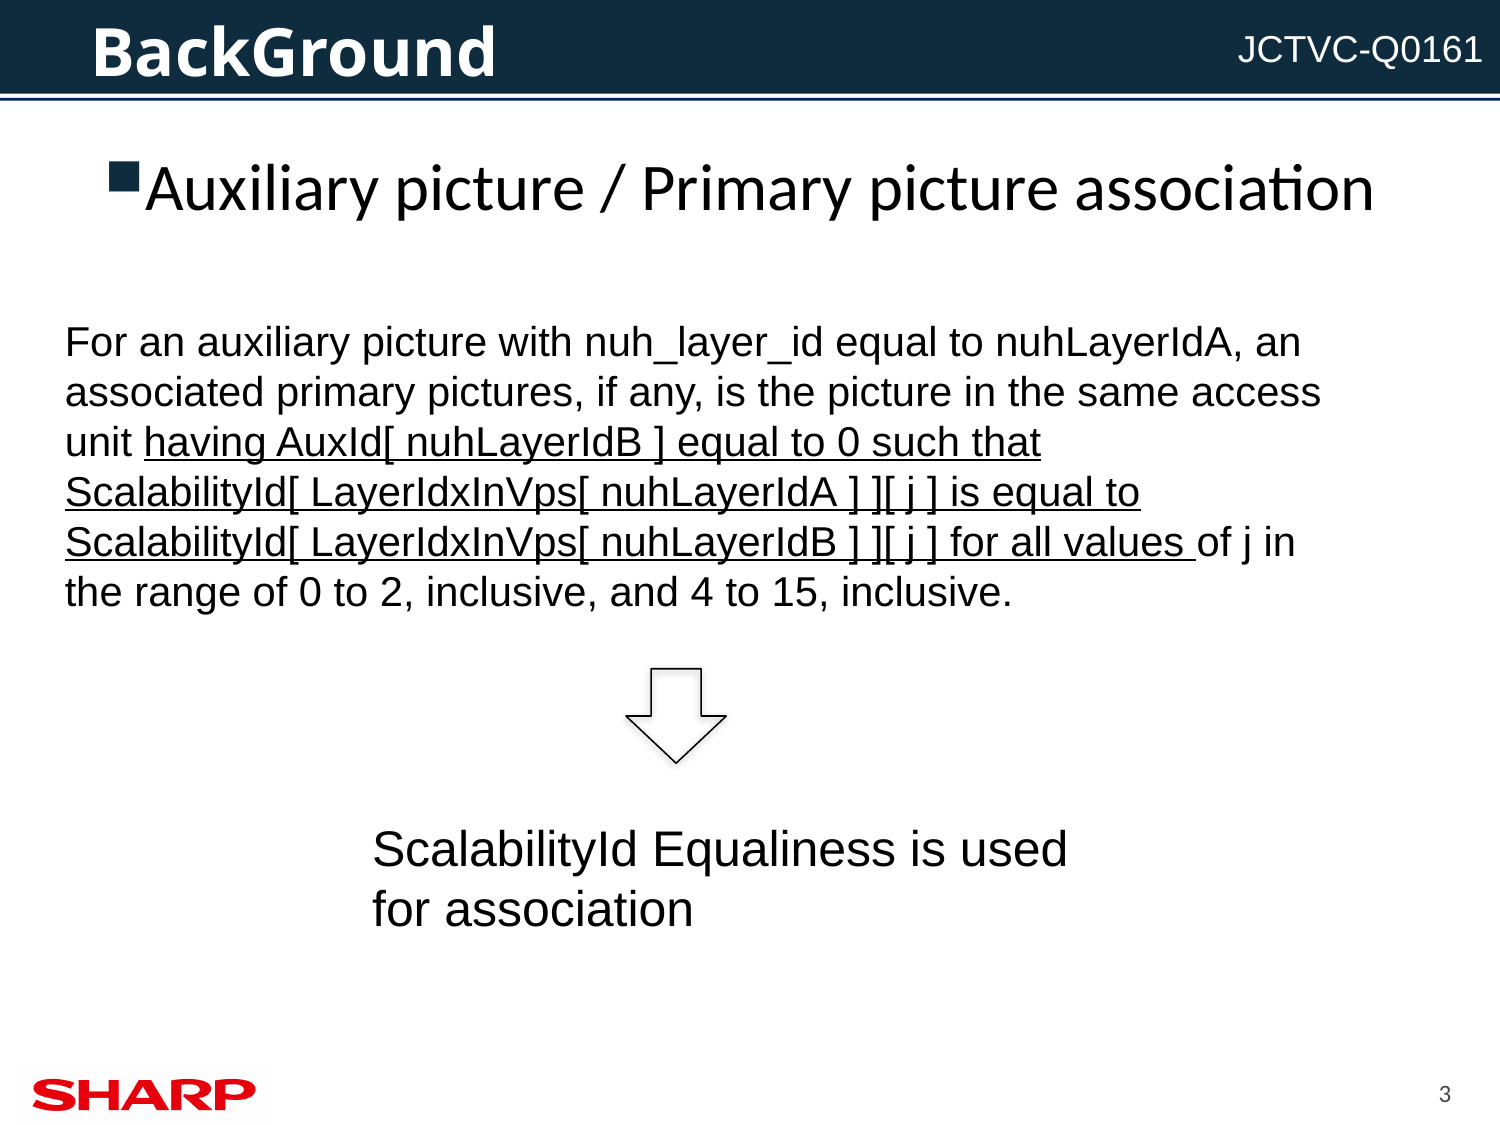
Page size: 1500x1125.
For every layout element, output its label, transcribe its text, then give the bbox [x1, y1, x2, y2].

text_box ScalabilityId Equaliness is used for association [366, 810, 1081, 943]
slide_number 3 [1345, 1062, 1467, 1108]
text_box For an auxiliary picture with nuh_layer_id equal to nuhLayerIdA, an associated primary pictures, if any, is the picture in the same access unit having AuxId[ nuhLayerIdB ] equal to 0 such that ScalabilityId[ LayerIdxInVps[ nuhLayerIdA ] ][ j ] is equal to ScalabilityId[ LayerIdxInVps[ nuhLayerIdB ] ][ j ] for all values of j in the range of 0 to 2, inclusive, and 4 to 15, inclusive. [58, 308, 1353, 671]
title BackGround [74, 15, 1426, 85]
text_box [625, 667, 728, 764]
list Auxiliary picture / Primary picture association [74, 128, 1426, 1051]
picture [17, 1064, 271, 1125]
